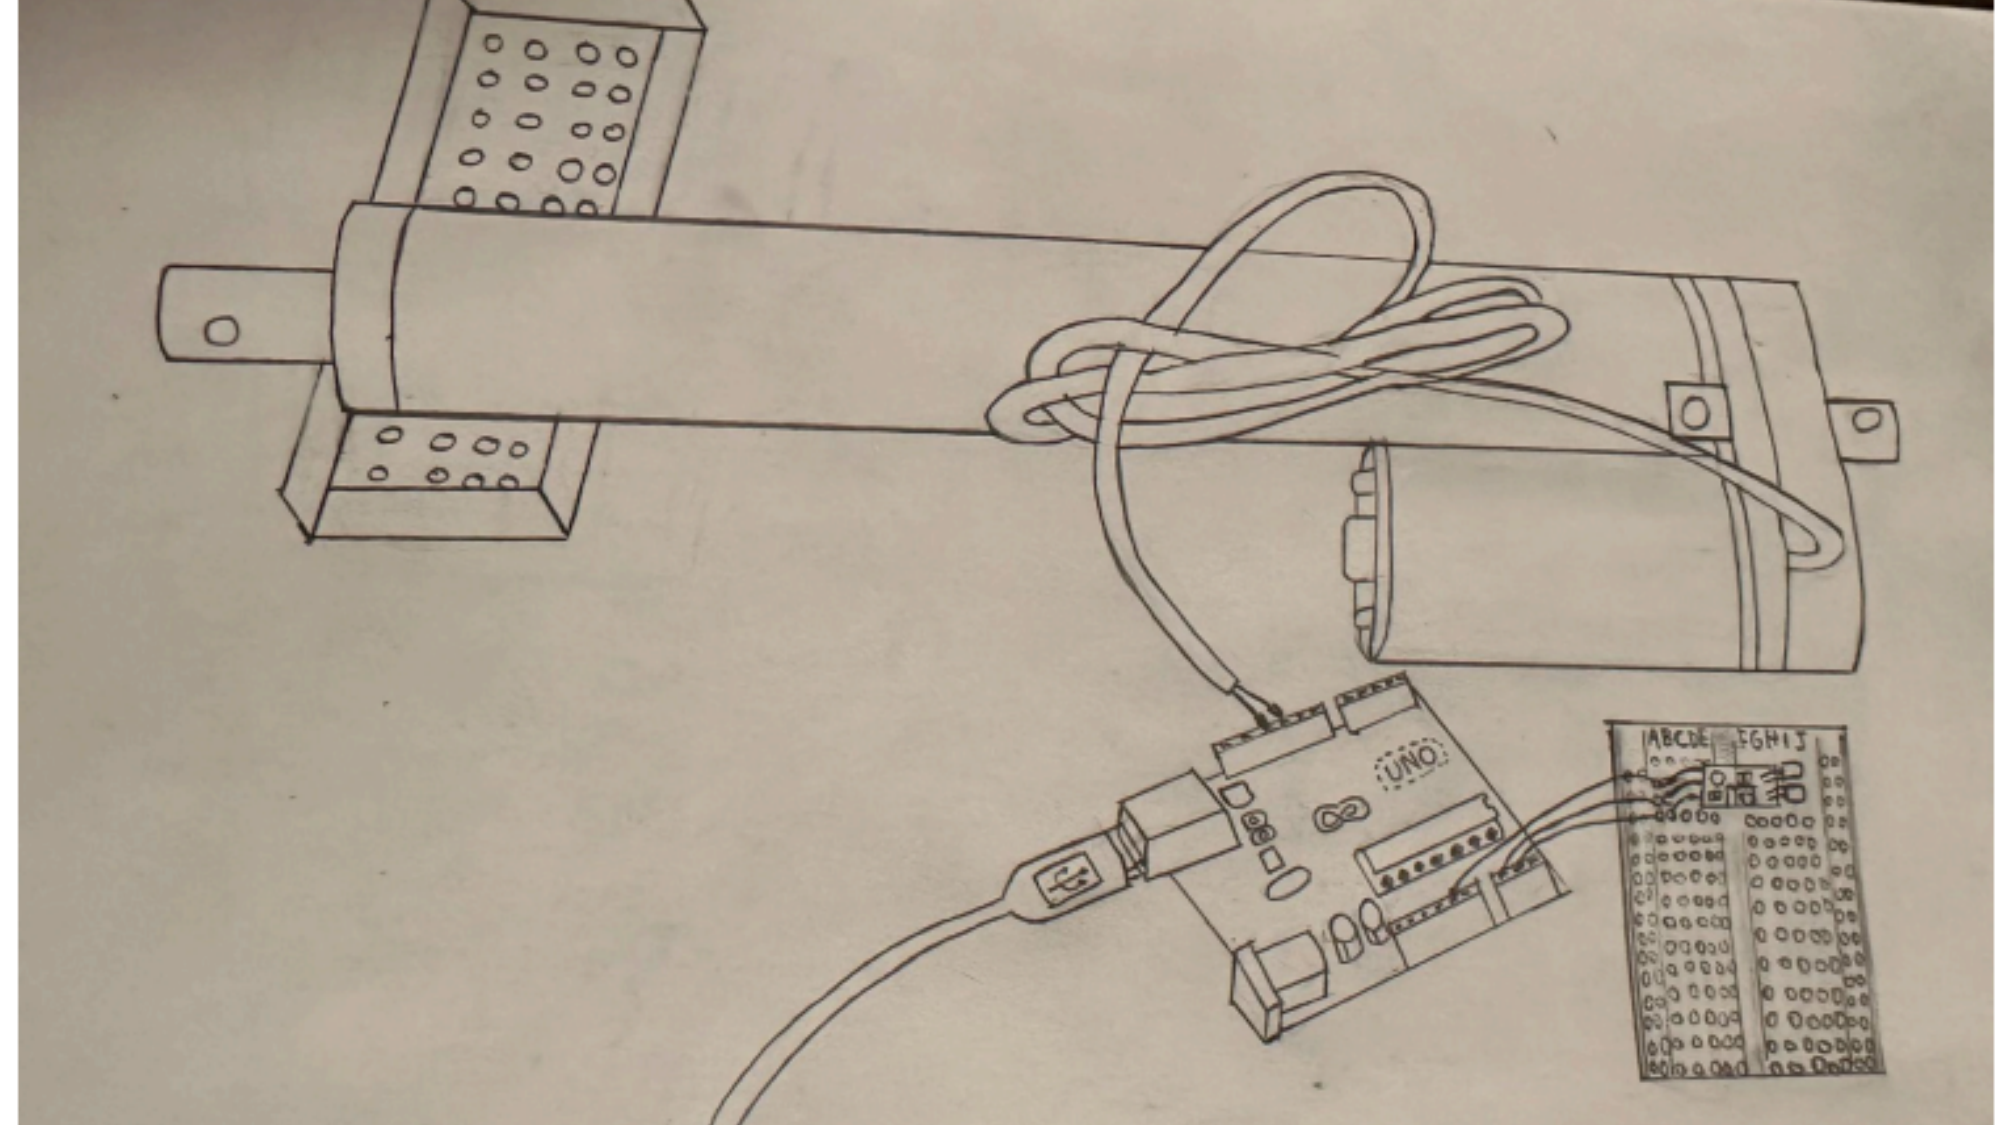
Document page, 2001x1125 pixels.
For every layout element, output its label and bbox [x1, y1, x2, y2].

list [0, 0, 2000, 1125]
